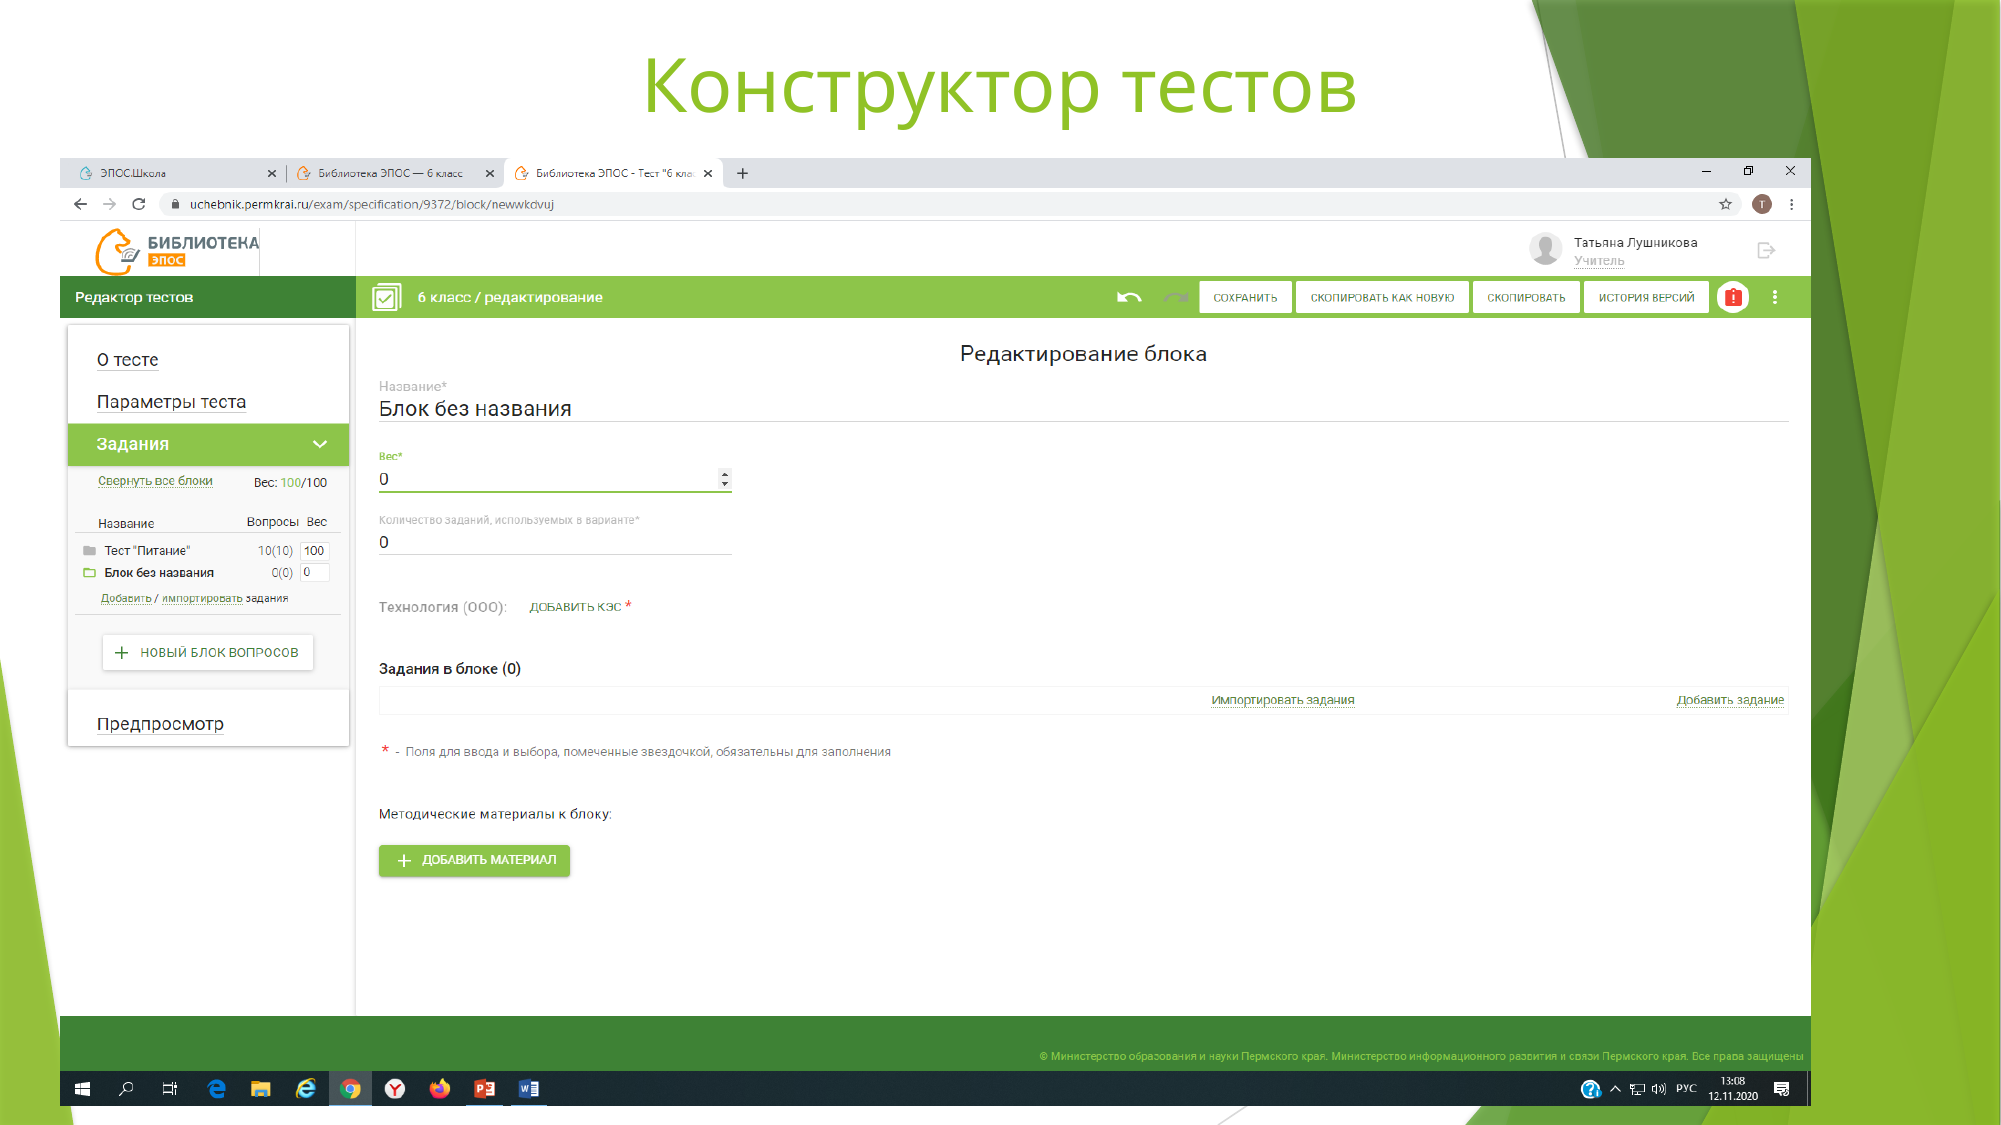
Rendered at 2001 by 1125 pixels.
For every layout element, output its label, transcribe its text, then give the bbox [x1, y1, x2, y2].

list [59, 157, 1812, 1107]
title Конструктор тестов [137, 29, 1863, 135]
